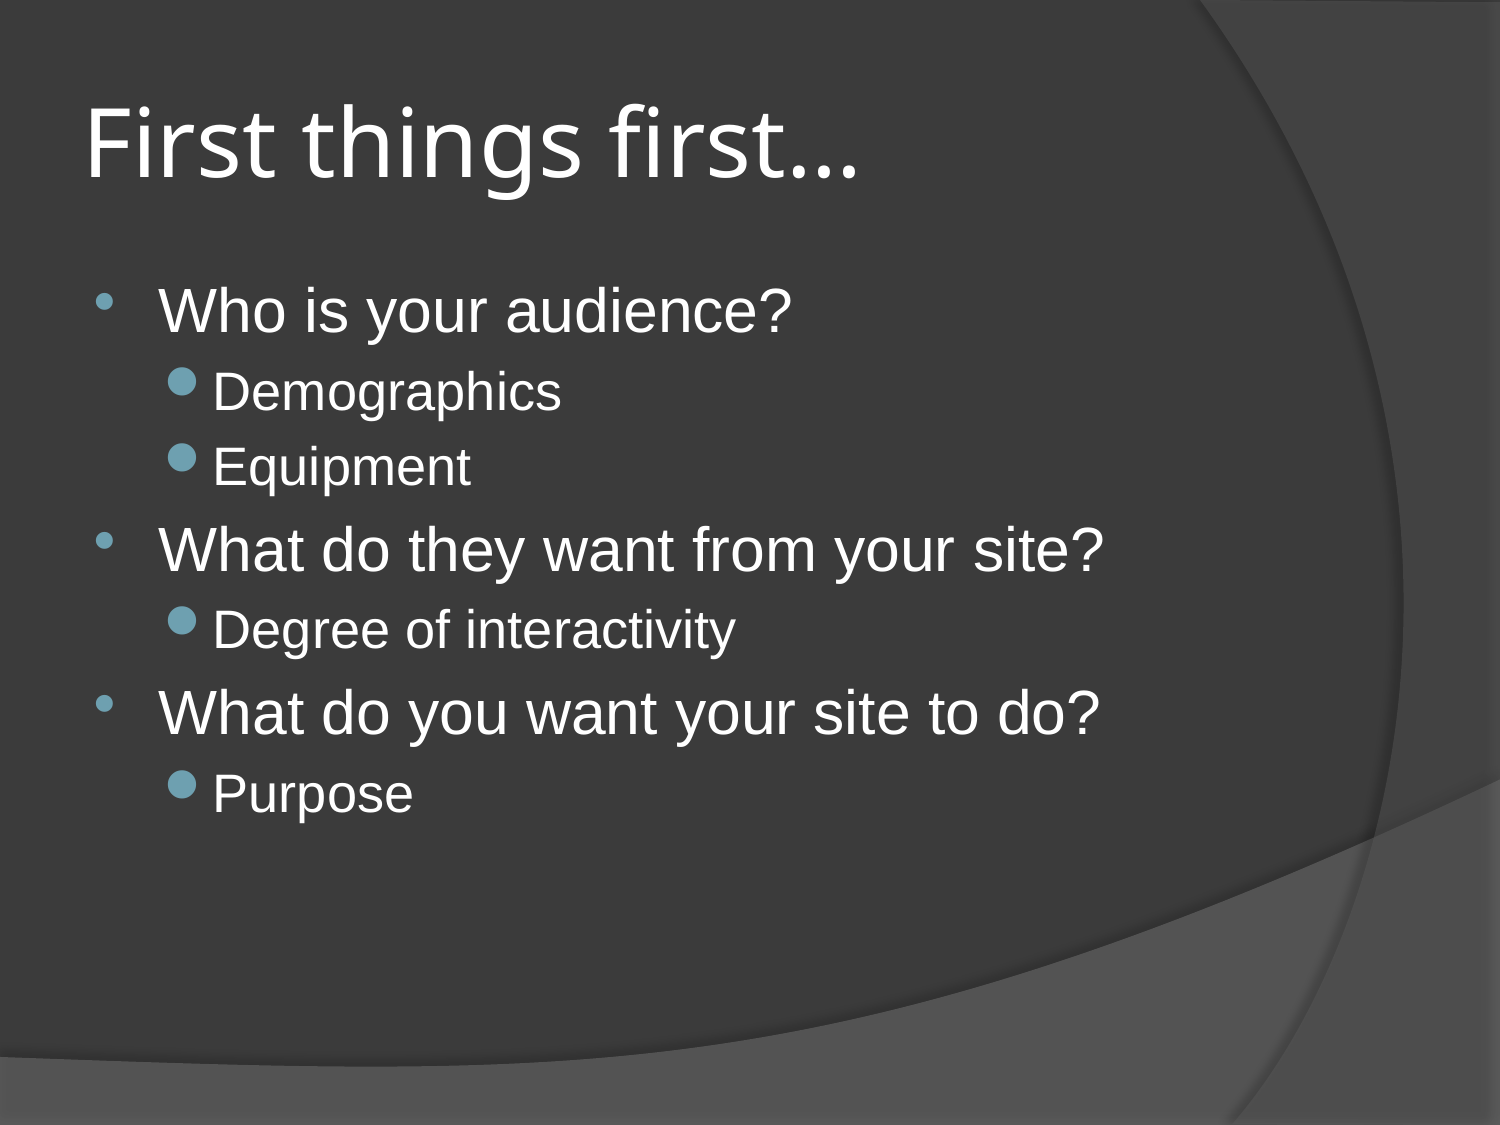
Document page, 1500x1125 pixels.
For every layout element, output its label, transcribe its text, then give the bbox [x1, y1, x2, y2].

title First things first… [75, 45, 1300, 233]
list Who is your audience? Demographics Equipment What do they want from your site? Degree of interactivity What do you want your site to do? Purpose [75, 262, 1300, 1005]
